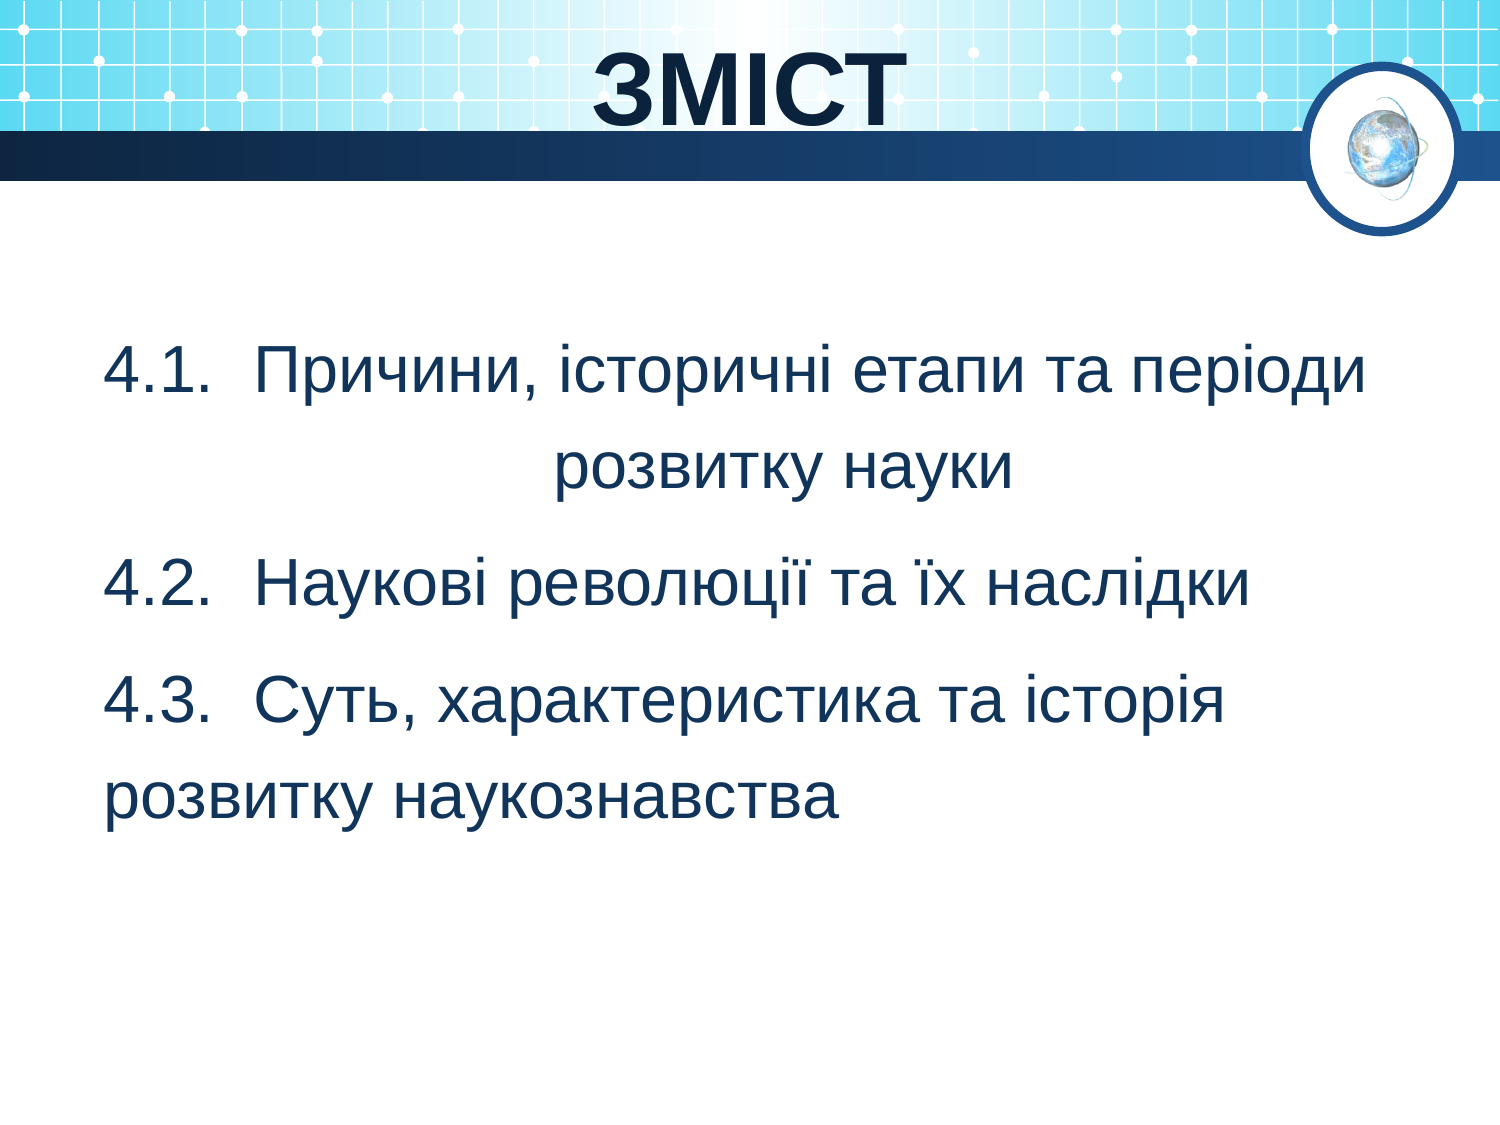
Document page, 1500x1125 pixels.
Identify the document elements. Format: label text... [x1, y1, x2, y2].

picture [1310, 99, 1454, 226]
title ЗМІСТ [64, 37, 1436, 130]
list 4.1. Причини, історичні етапи та періоди розвитку науки 4.2. Наукові революції та їх наслідки 4.3. Суть, характеристика та історія розвитку наукознавства [88, 302, 1459, 1012]
